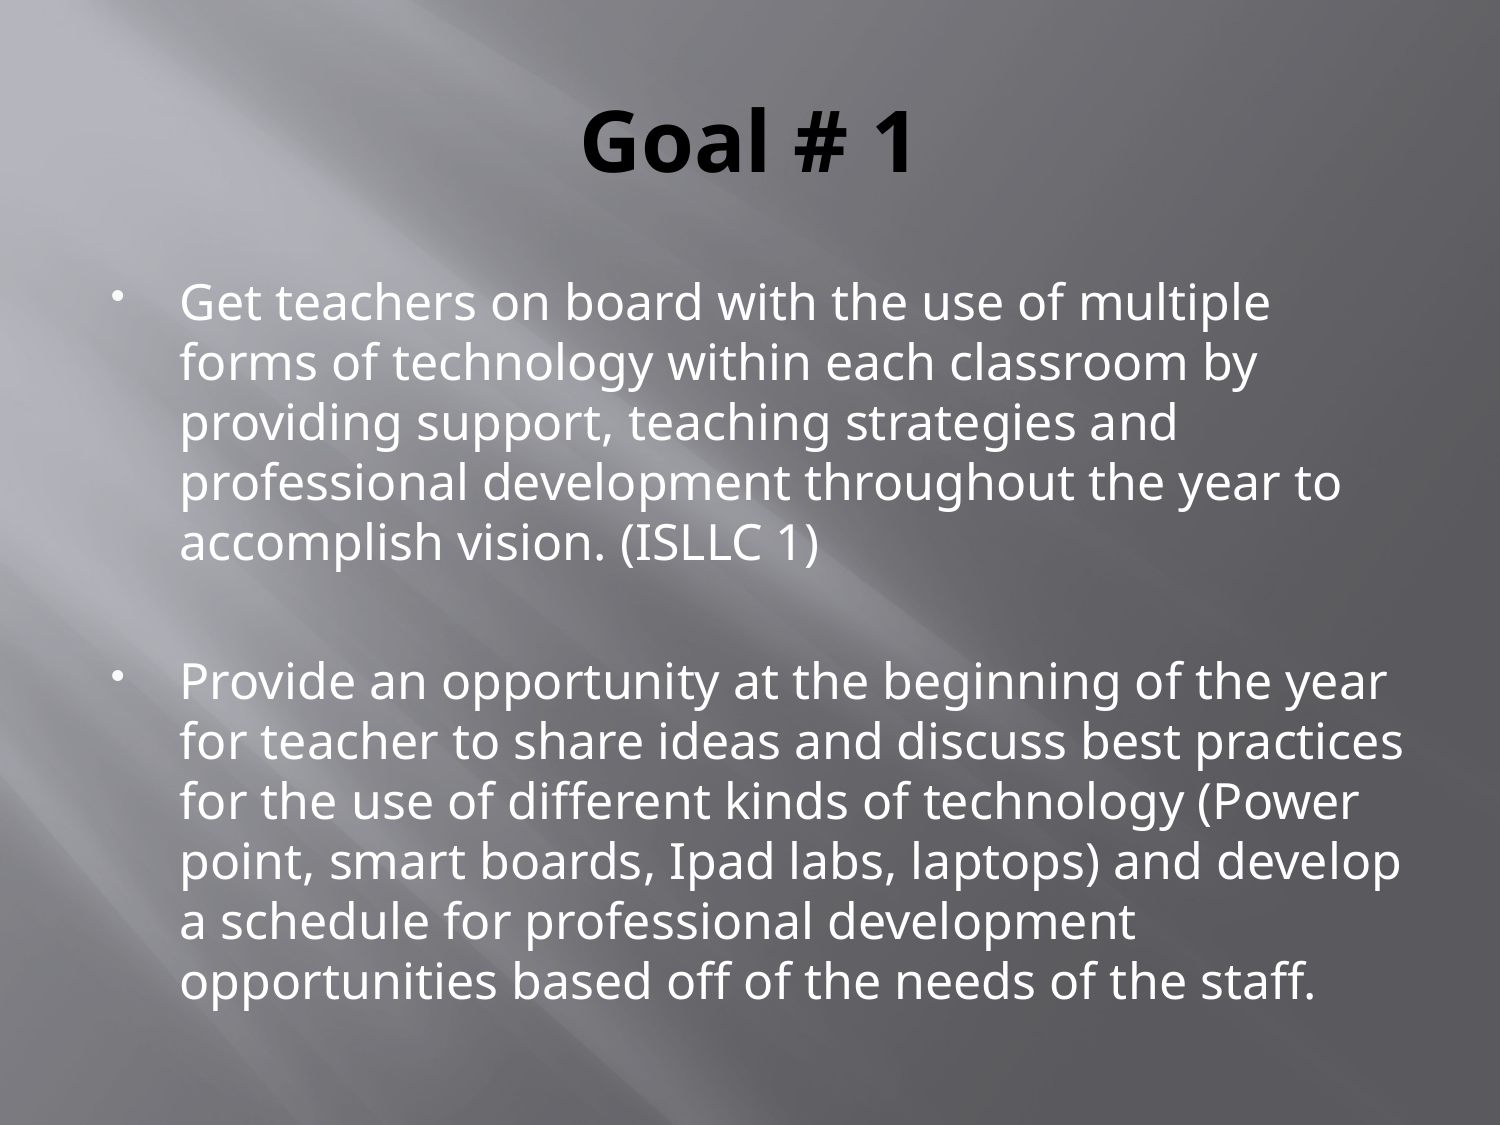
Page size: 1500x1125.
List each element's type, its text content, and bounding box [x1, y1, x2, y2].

list Get teachers on board with the use of multiple forms of technology within each classroom by providing support, teaching strategies and professional development throughout the year to accomplish vision. (ISLLC 1) Provide an opportunity at the beginning of the year for teacher to share ideas and discuss best practices for the use of different kinds of technology (Power point, smart boards, Ipad labs, laptops) and develop a schedule for professional development opportunities based off of the needs of the staff. [75, 262, 1425, 1035]
title Goal # 1 [75, 45, 1425, 233]
